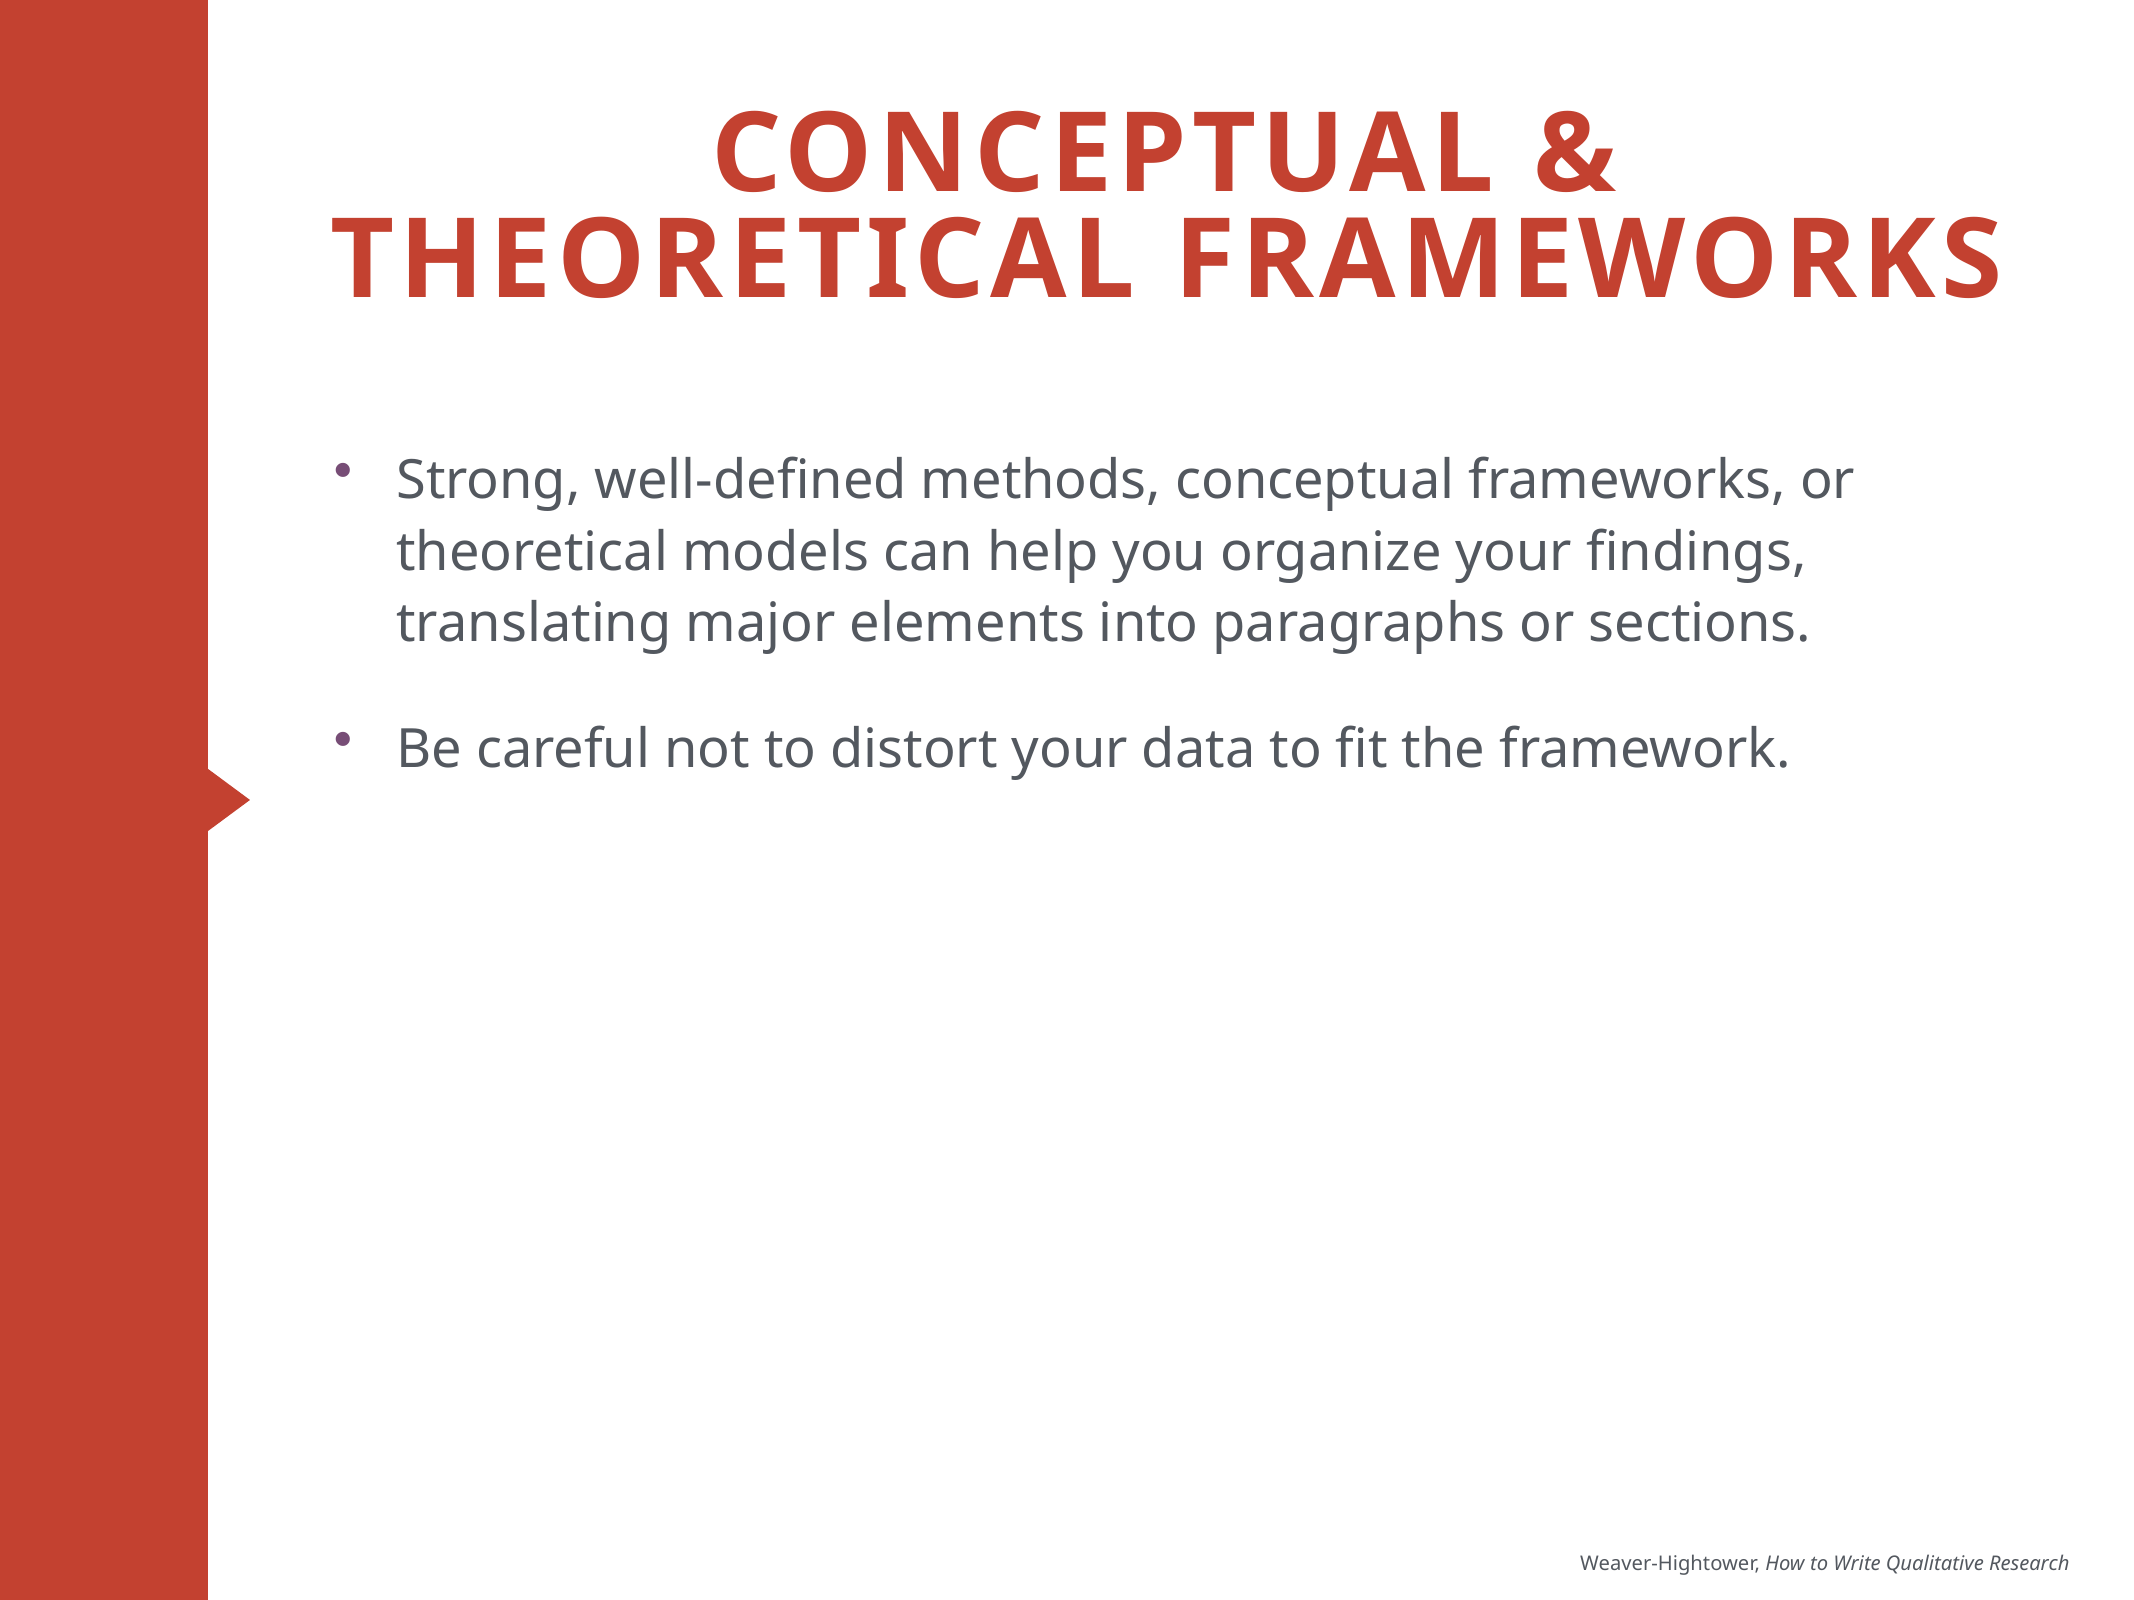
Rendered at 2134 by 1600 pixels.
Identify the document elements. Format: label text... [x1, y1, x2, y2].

title Conceptual & Theoretical frameworks [299, 14, 2036, 412]
list Strong, well-defined methods, conceptual frameworks, or theoretical models can help you organize your findings, translating major elements into paragraphs or sections. Be careful not to distort your data to fit the framework. [333, 437, 2002, 1386]
